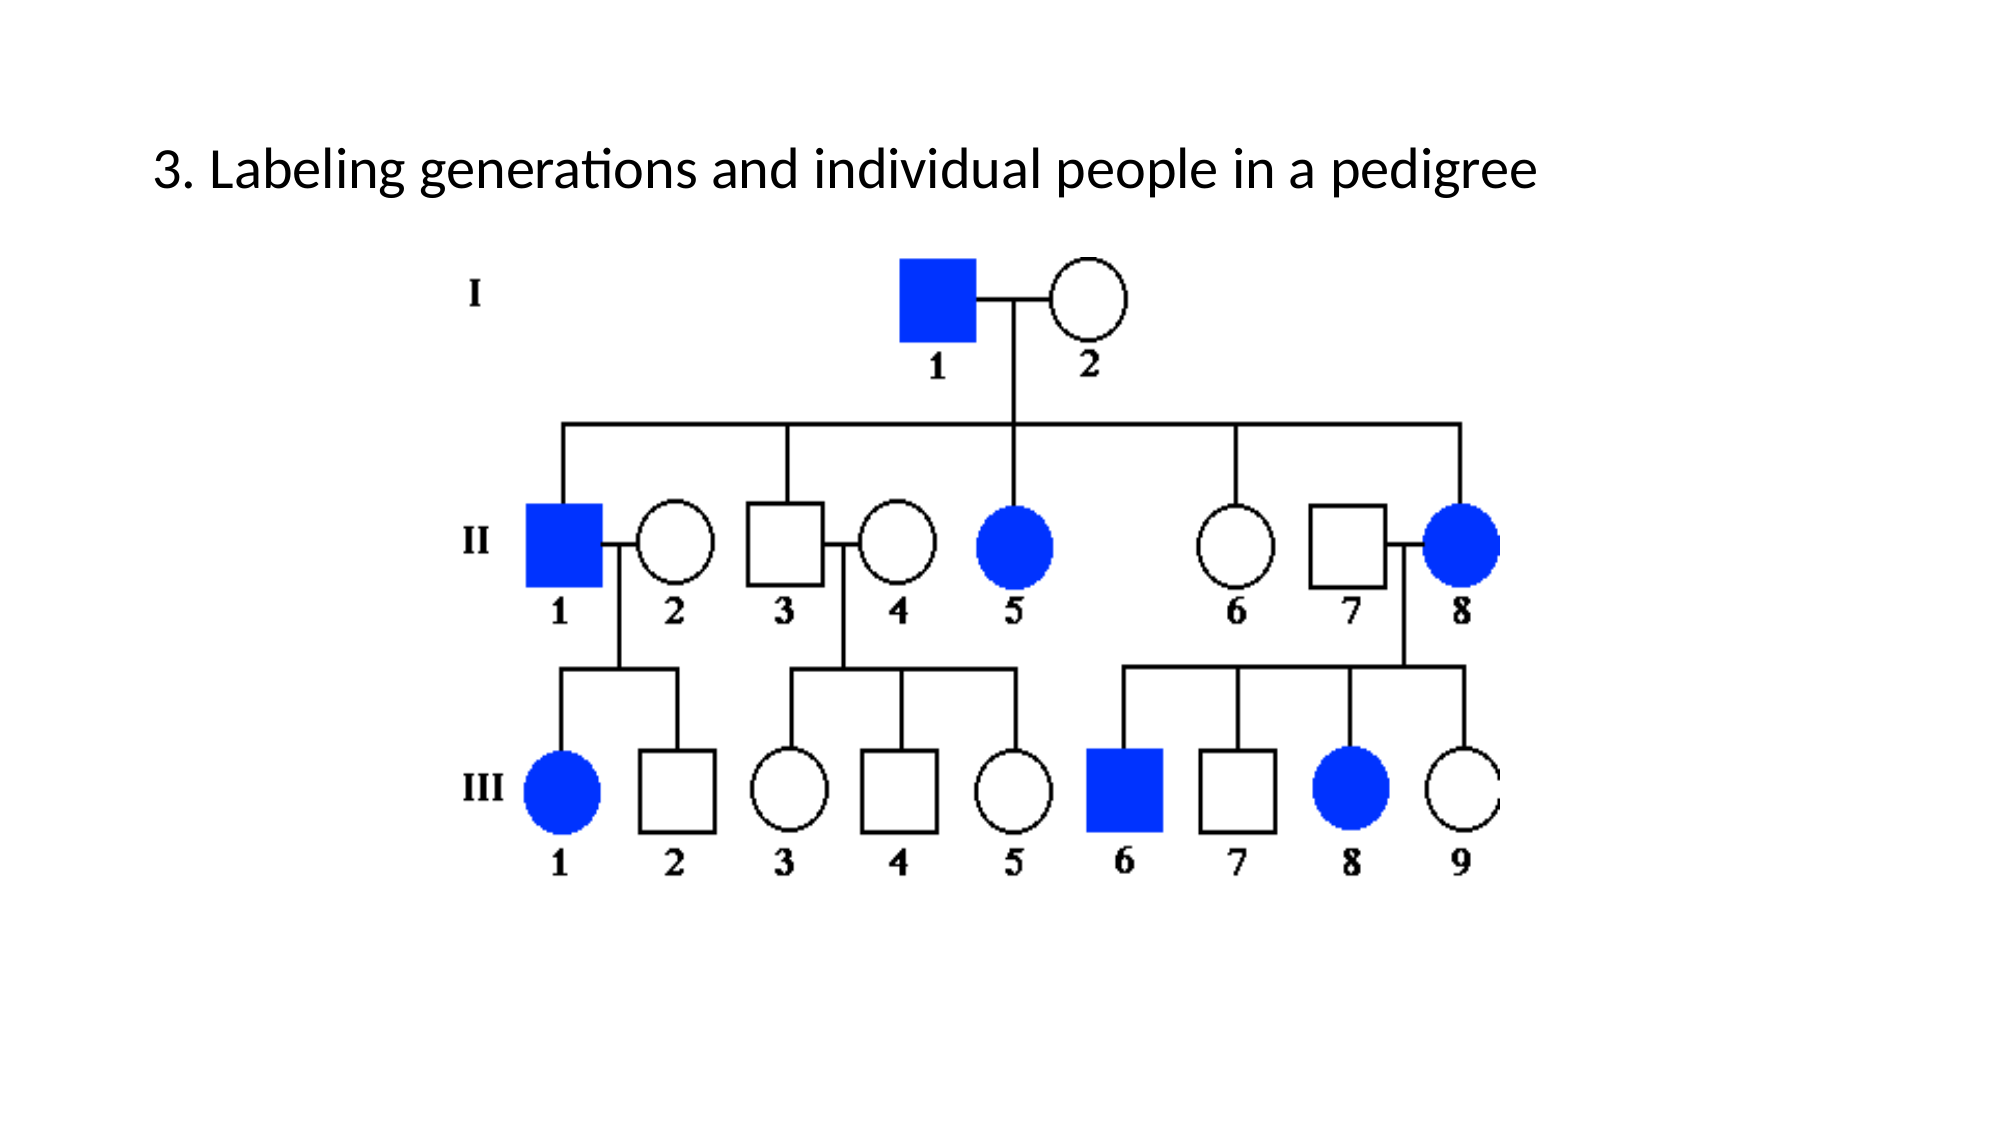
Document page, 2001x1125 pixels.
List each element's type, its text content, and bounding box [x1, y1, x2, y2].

list 3. Labeling generations and individual people in a pedigree [137, 130, 1863, 844]
picture [460, 257, 1500, 892]
